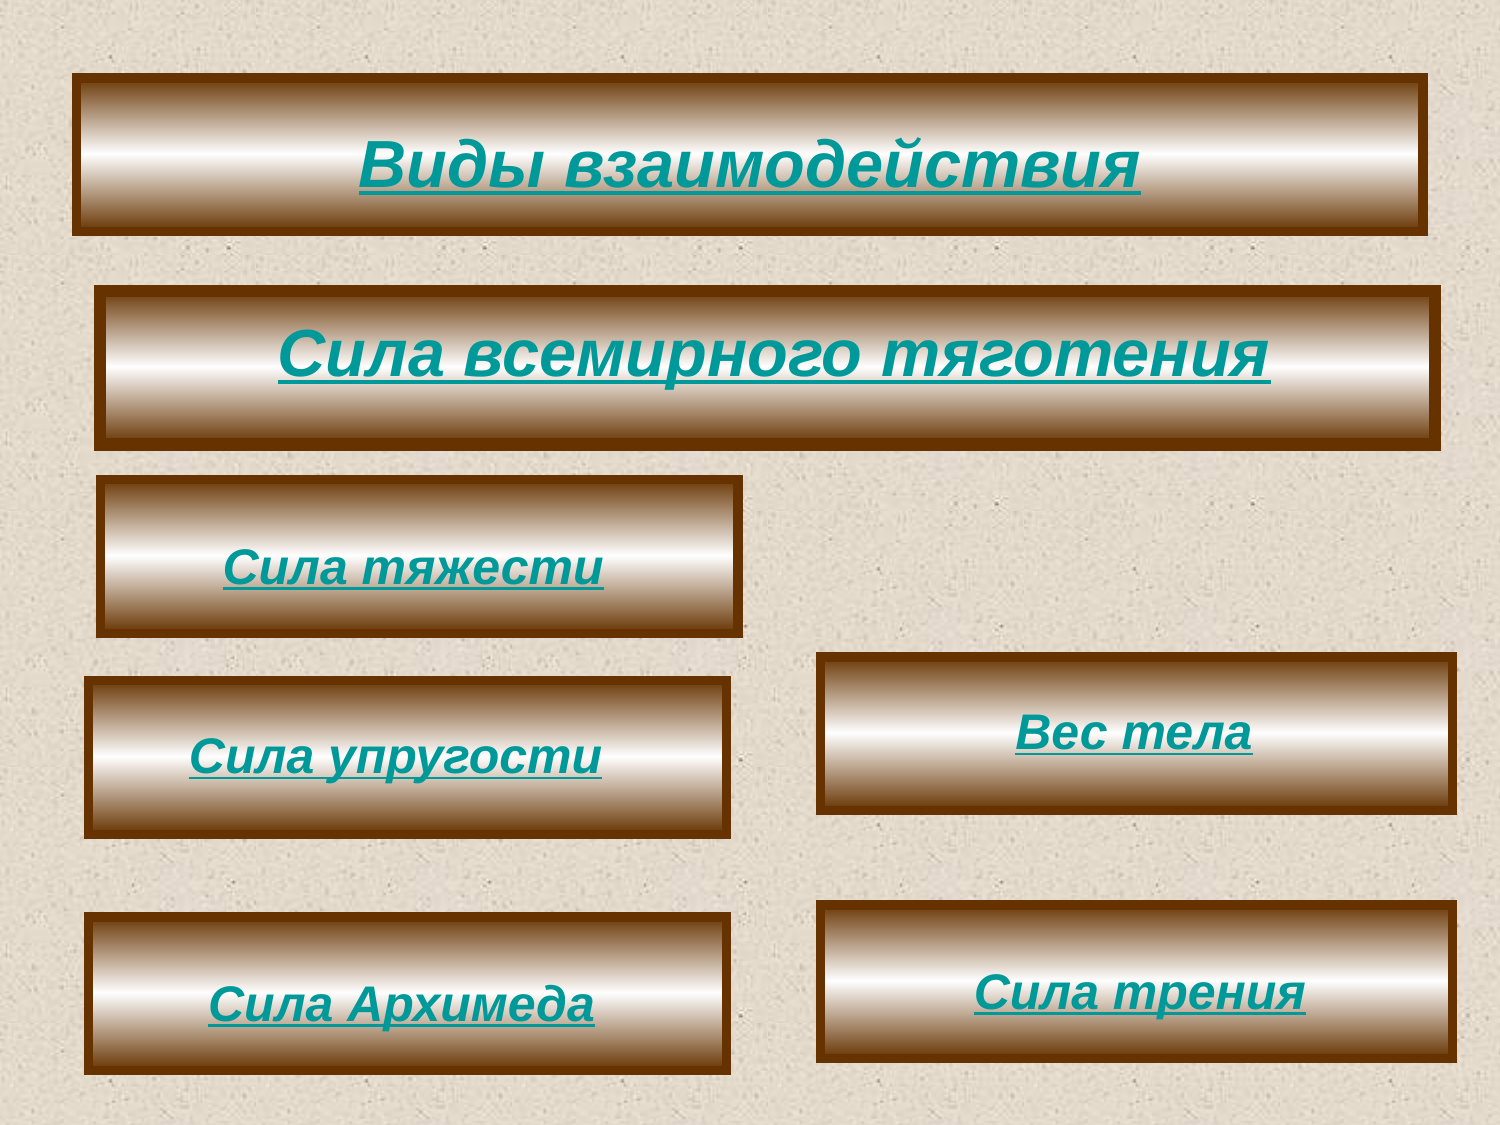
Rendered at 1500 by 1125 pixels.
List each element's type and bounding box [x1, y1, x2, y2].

text_box [88, 680, 727, 835]
text_box [100, 479, 739, 634]
text_box [88, 916, 727, 1071]
text_box [820, 904, 1453, 1059]
text_box [99, 290, 1436, 445]
picture [0, 0, 1500, 1125]
text_box [76, 77, 1424, 232]
text_box [820, 656, 1453, 811]
